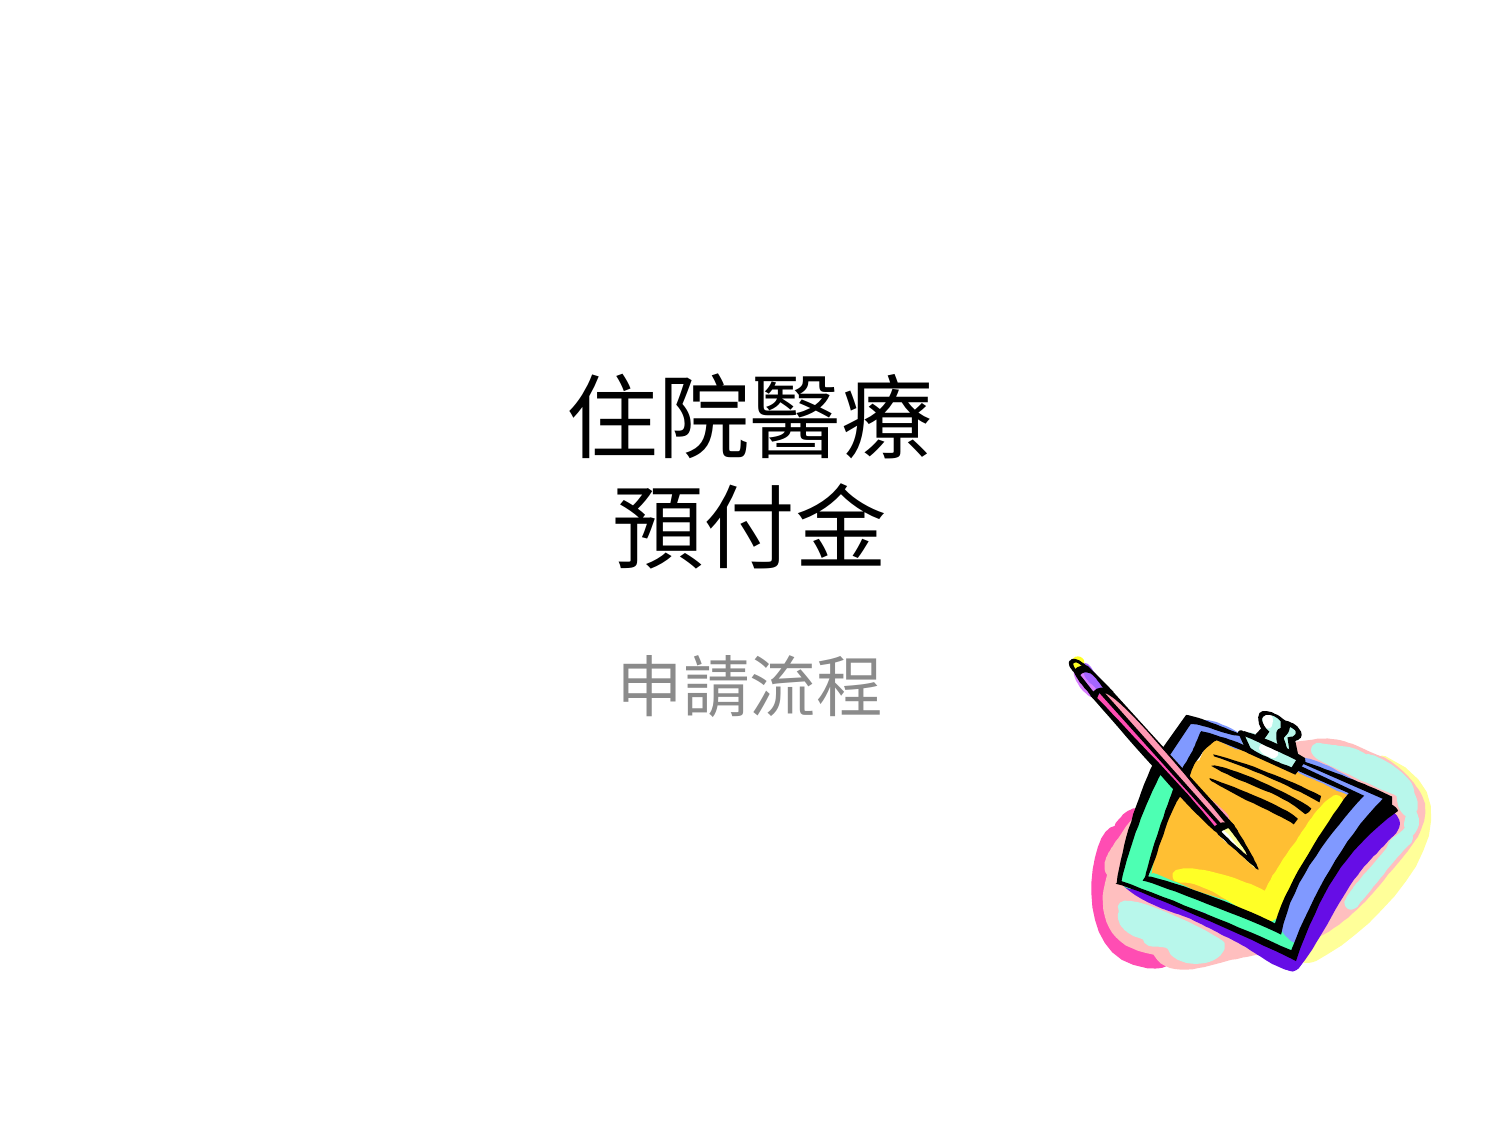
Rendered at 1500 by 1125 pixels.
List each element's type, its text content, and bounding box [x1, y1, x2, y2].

picture [1062, 649, 1438, 979]
subtitle 申請流程 [225, 637, 1275, 925]
title 住院醫療 預付金 [112, 349, 1388, 591]
